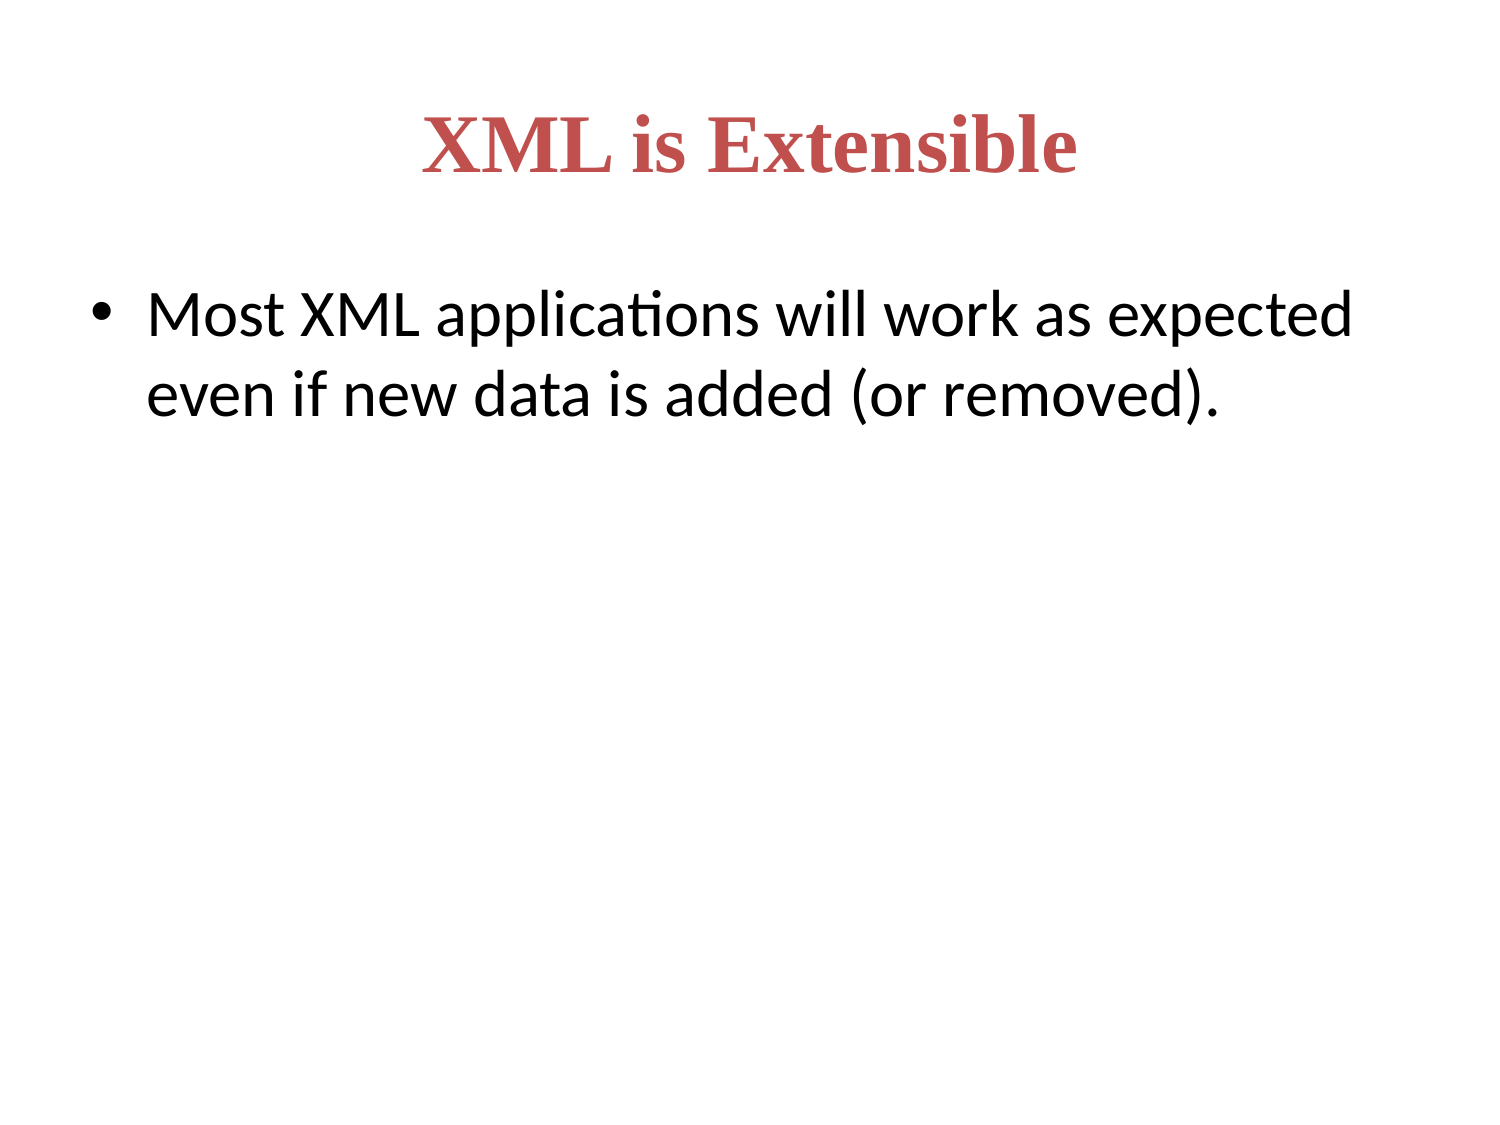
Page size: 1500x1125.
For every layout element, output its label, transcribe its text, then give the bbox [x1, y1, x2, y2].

title XML is Extensible [75, 45, 1425, 233]
list Most XML applications will work as expected even if new data is added (or removed). [75, 262, 1425, 1005]
